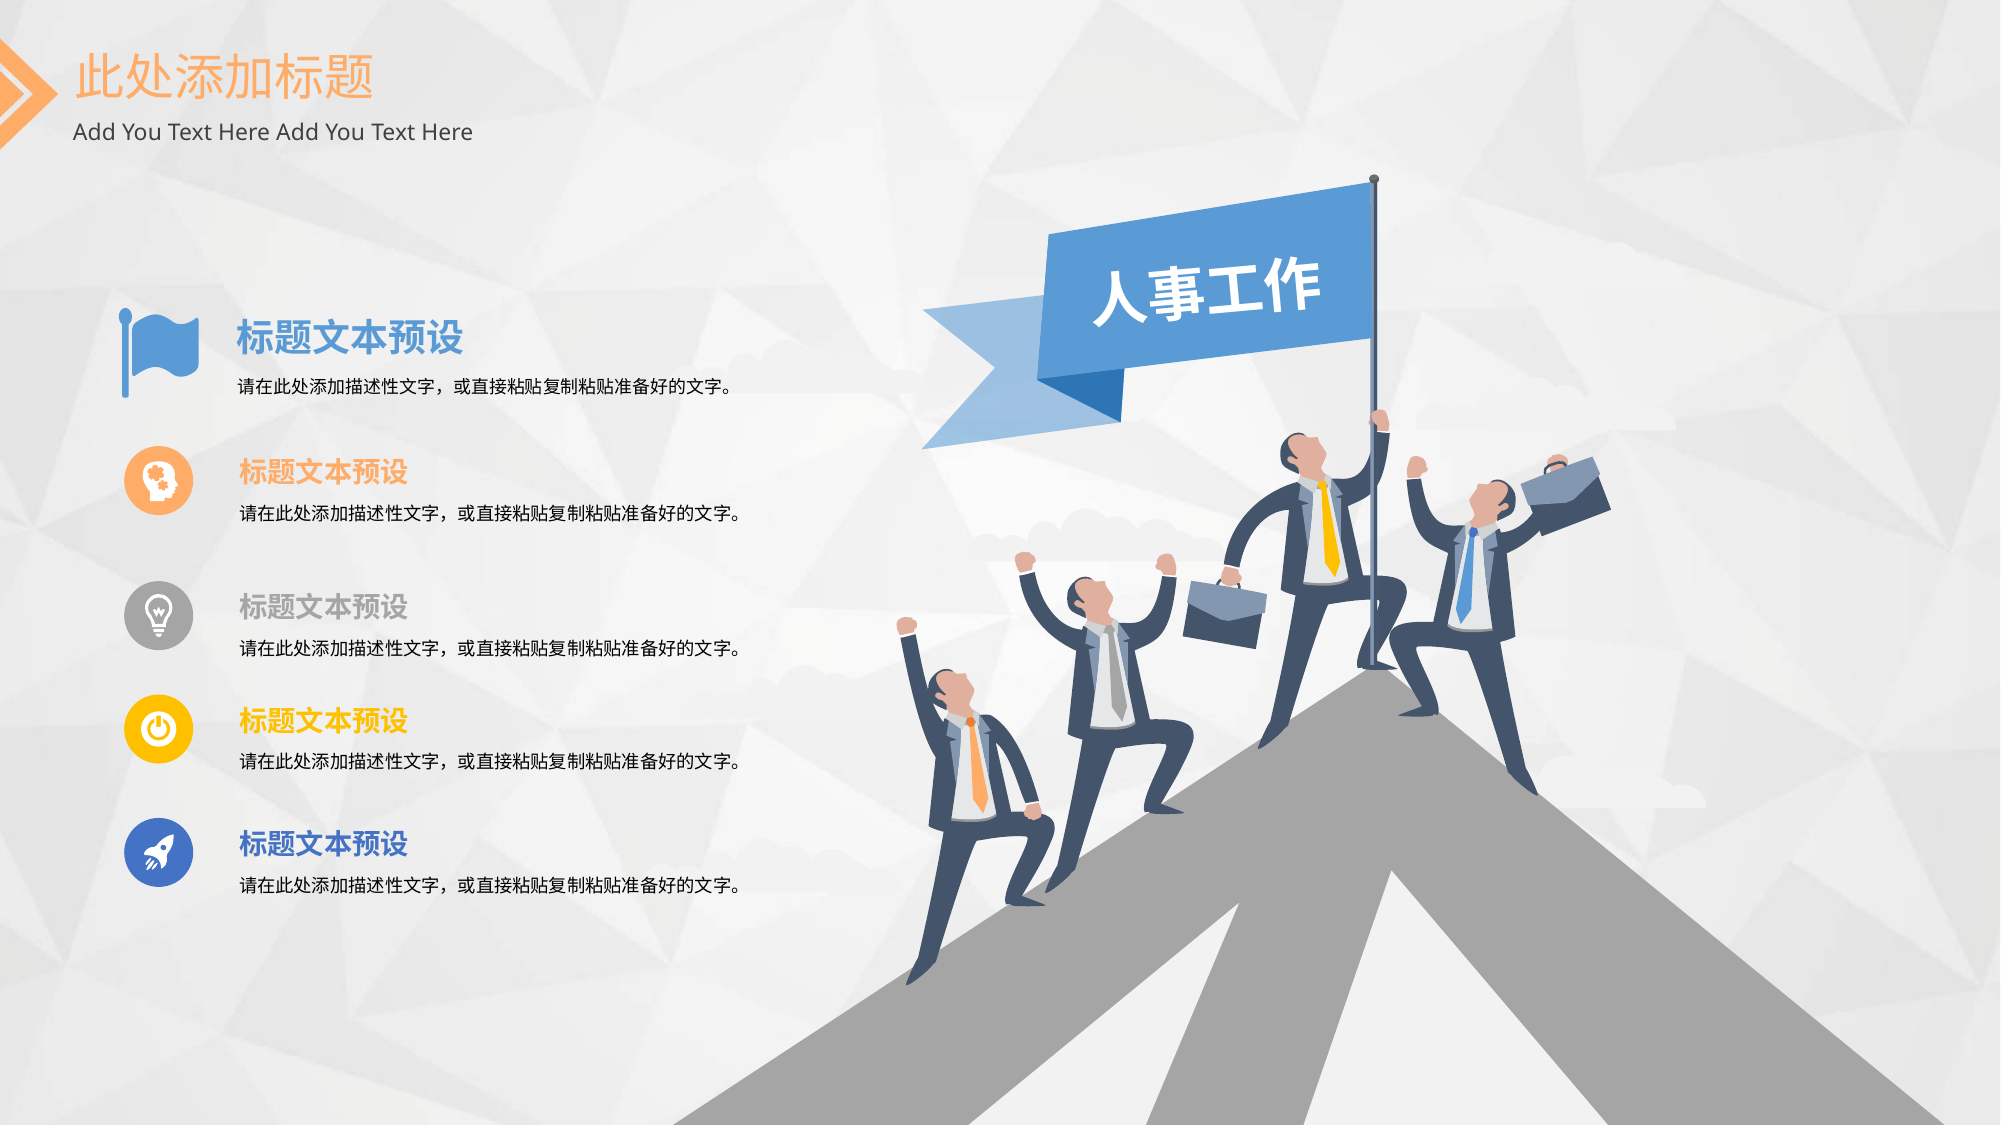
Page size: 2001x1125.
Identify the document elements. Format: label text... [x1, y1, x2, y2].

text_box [124, 581, 194, 651]
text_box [180, 702, 735, 782]
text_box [590, 174, 2000, 1125]
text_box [118, 305, 831, 420]
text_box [180, 589, 735, 669]
picture [0, 0, 2001, 1125]
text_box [124, 817, 194, 887]
text_box Add You Text Here Add You Text Here [58, 101, 517, 153]
text_box 此处添加标题 [59, 38, 390, 101]
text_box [180, 454, 735, 534]
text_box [124, 446, 194, 516]
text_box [180, 826, 735, 905]
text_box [124, 694, 194, 764]
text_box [0, 38, 59, 150]
